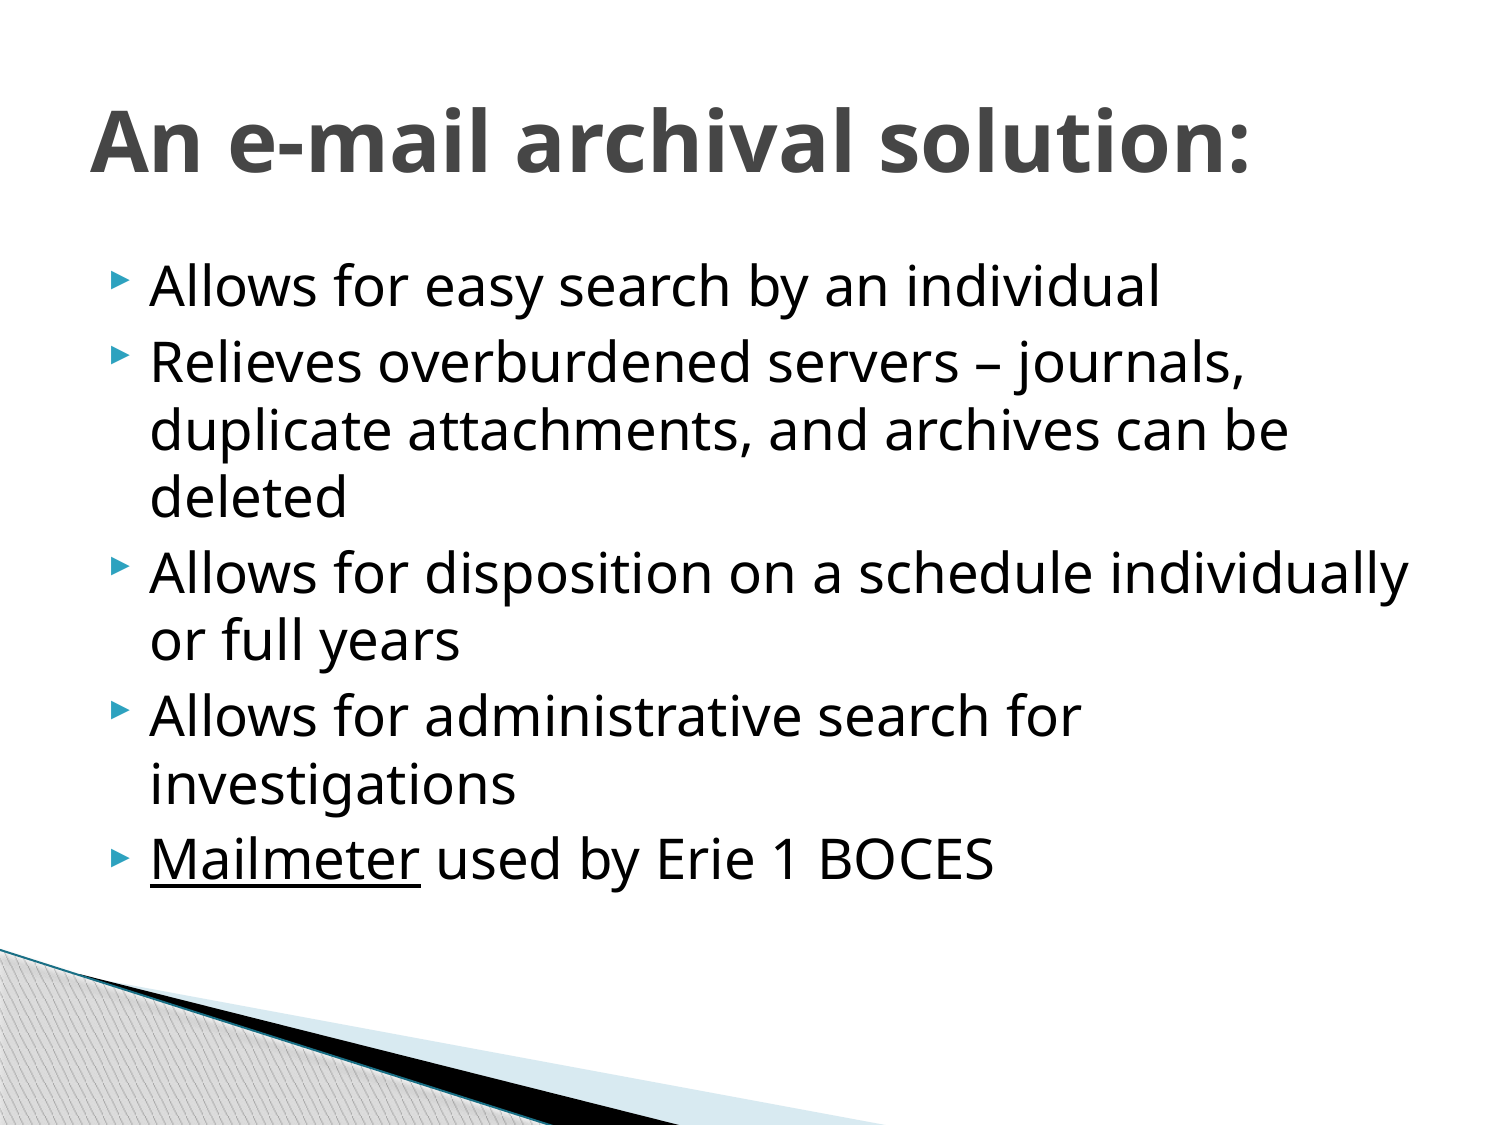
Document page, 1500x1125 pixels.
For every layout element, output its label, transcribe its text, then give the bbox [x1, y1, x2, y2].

title An e-mail archival solution: [75, 45, 1425, 233]
list Allows for easy search by an individual Relieves overburdened servers – journals, duplicate attachments, and archives can be deleted Allows for disposition on a schedule individually or full years Allows for administrative search for investigations Mailmeter used by Erie 1 BOCES [74, 242, 1426, 986]
